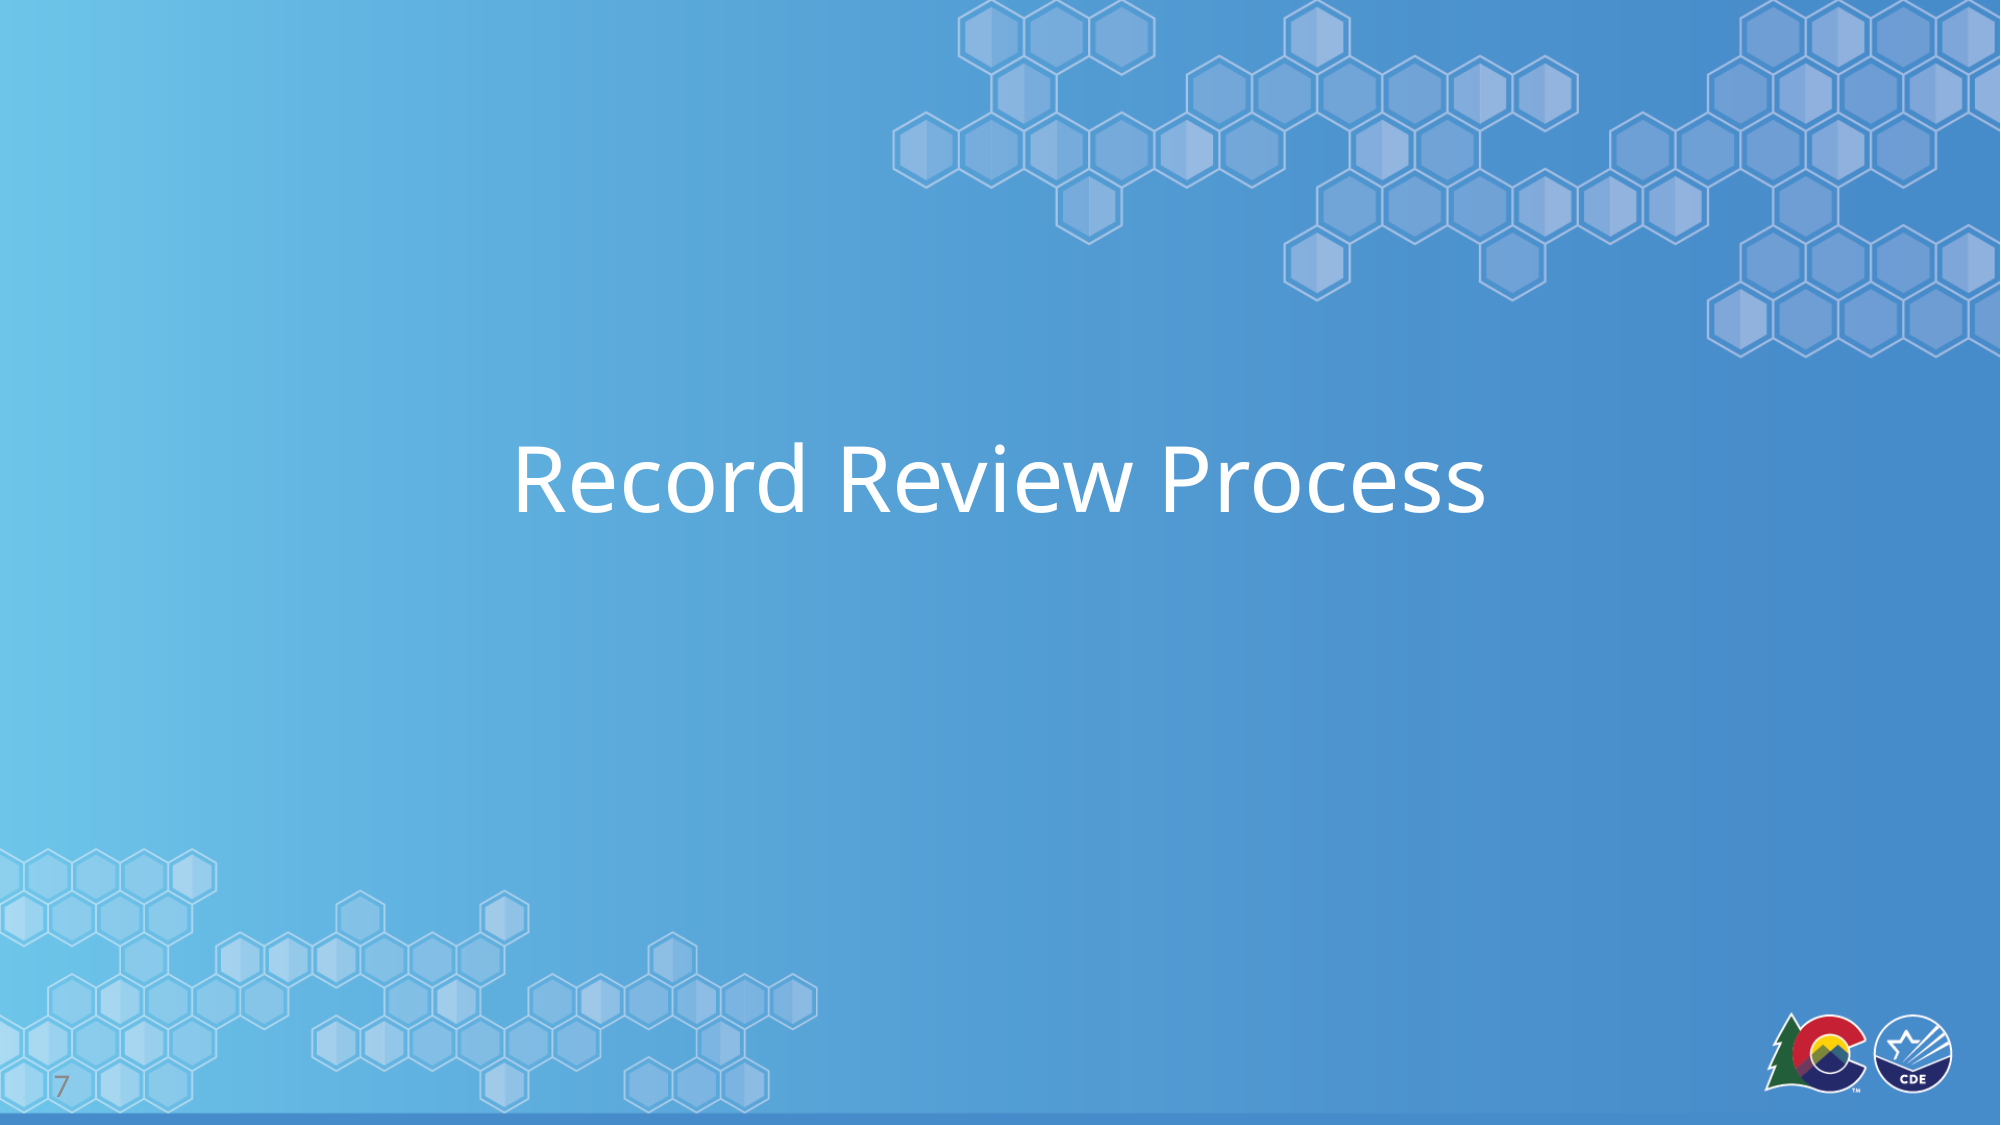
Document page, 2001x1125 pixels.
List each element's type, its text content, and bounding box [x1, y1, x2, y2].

slide_number 7 [38, 1054, 489, 1115]
picture [0, 0, 2000, 425]
picture [0, 810, 2000, 1125]
title Record Review Process [0, 425, 2000, 810]
